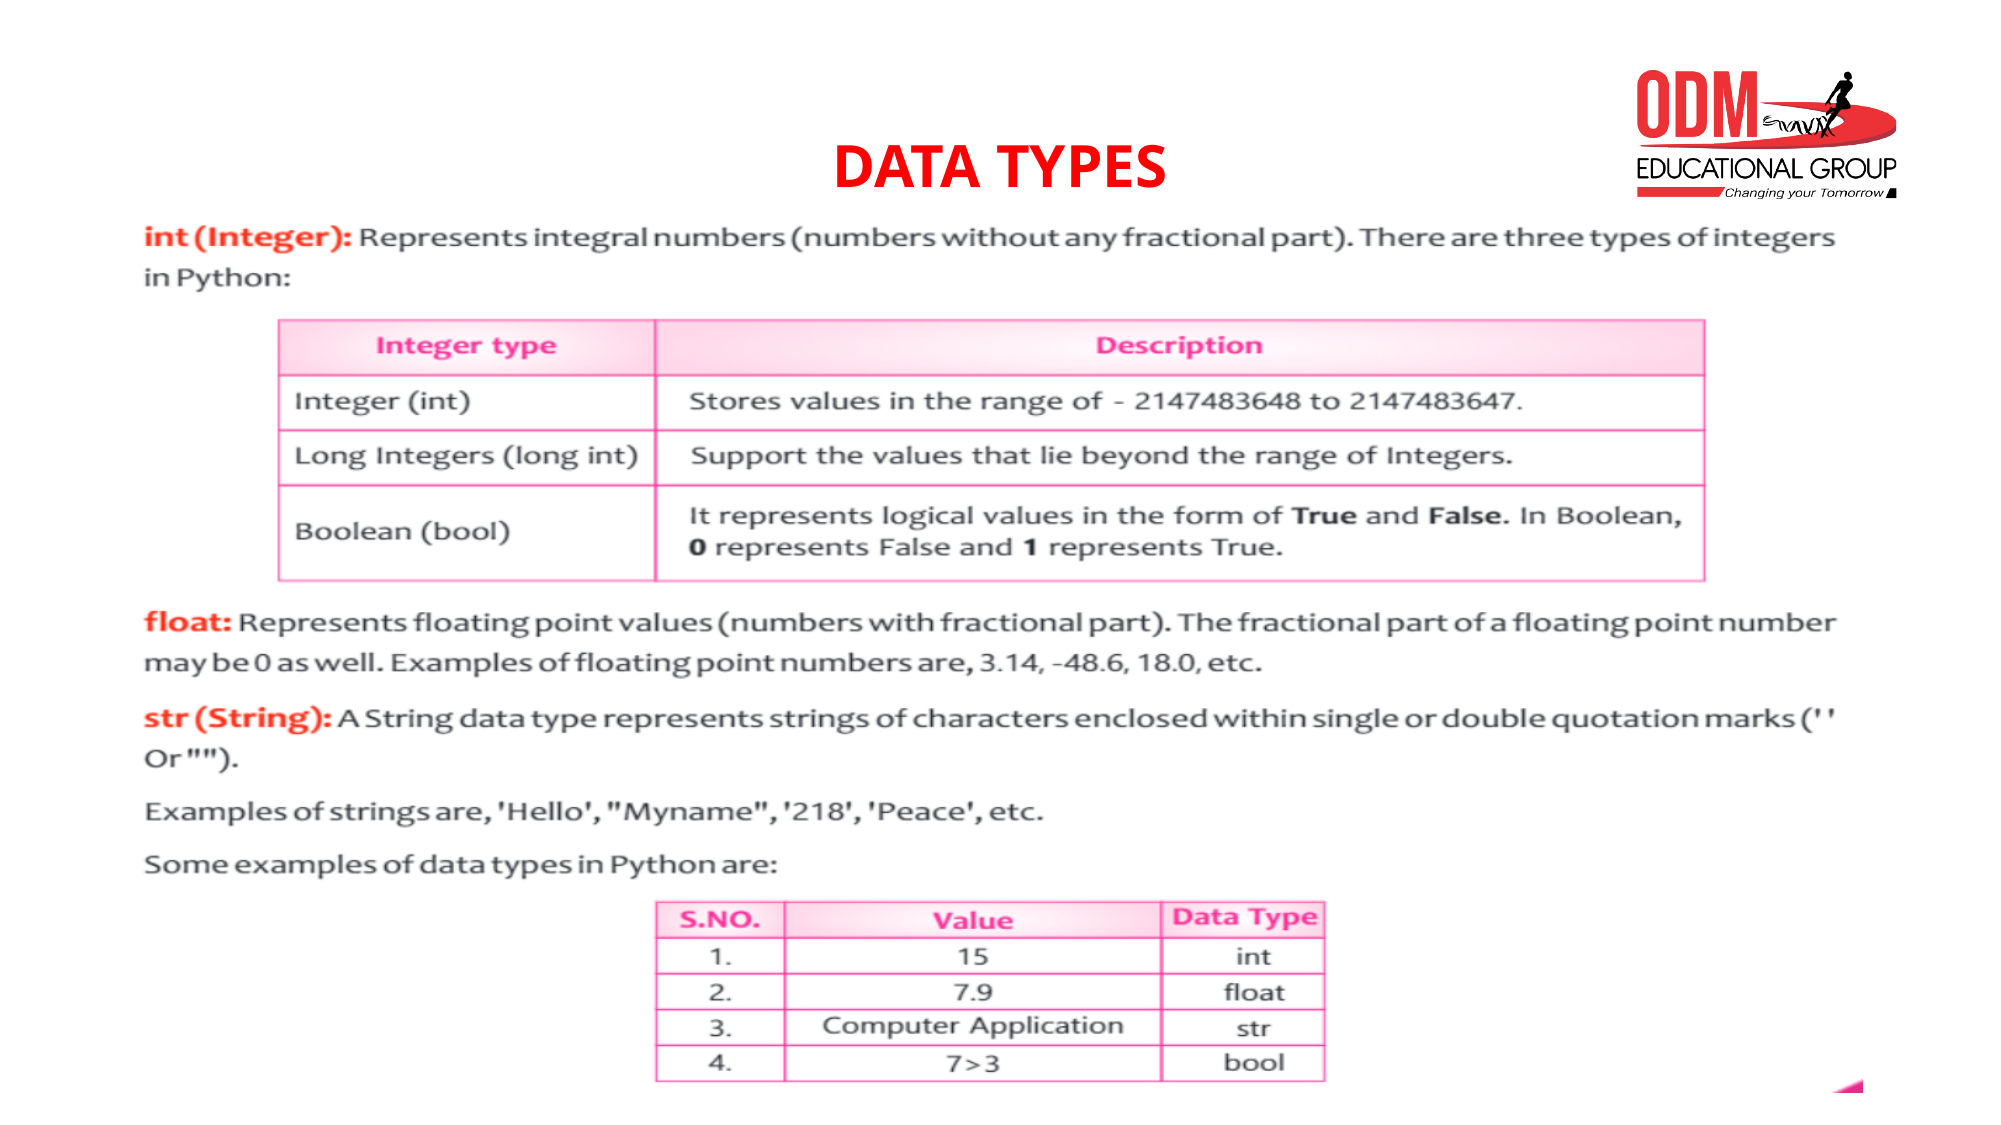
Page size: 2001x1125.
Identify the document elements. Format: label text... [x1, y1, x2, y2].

text_box [1637, 70, 1897, 199]
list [115, 224, 1863, 1093]
title DATA TYPES [137, 59, 1863, 224]
